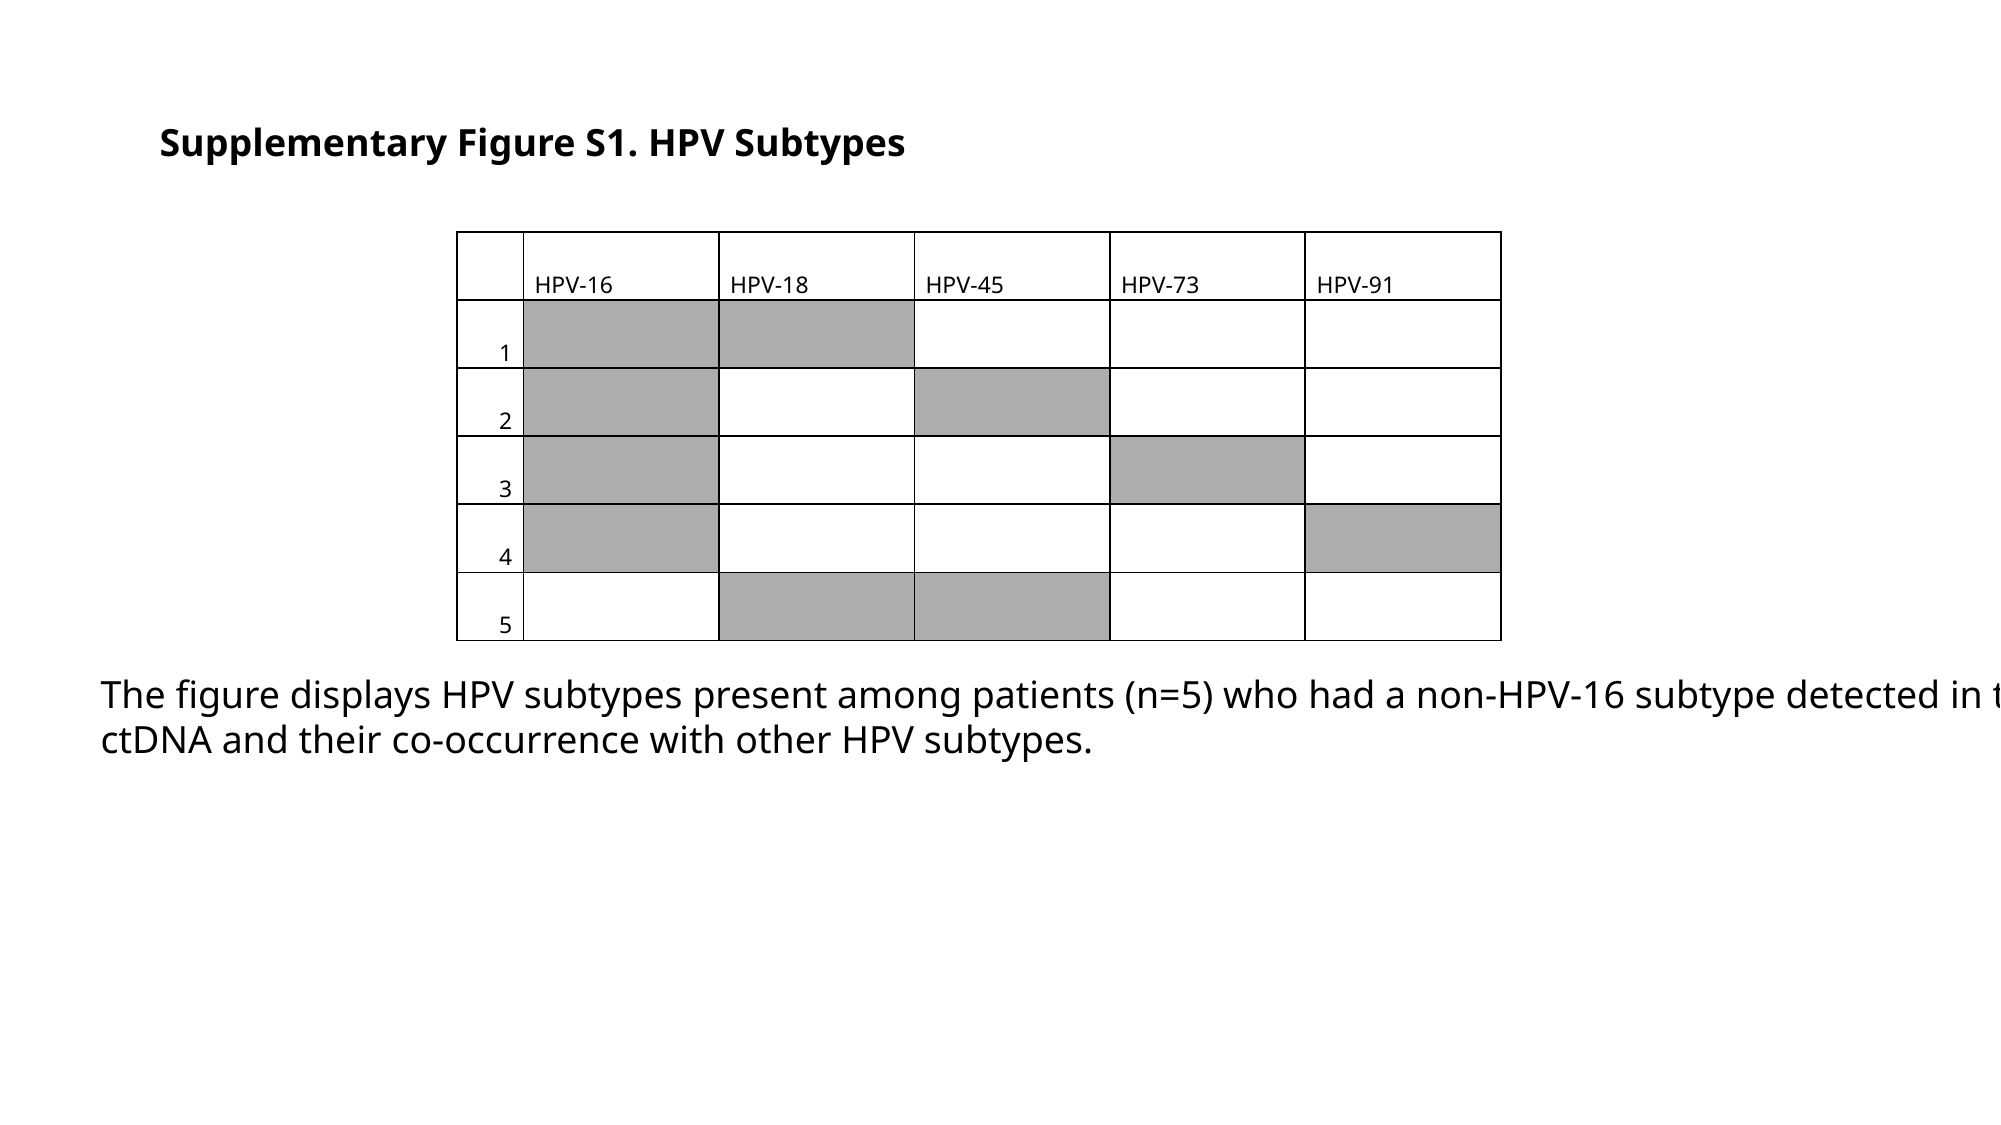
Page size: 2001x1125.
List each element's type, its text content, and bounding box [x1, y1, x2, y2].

table_header HPV-73 [1111, 233, 1304, 299]
table_cell [1111, 301, 1304, 367]
table_cell [1306, 301, 1500, 367]
table_cell [1111, 505, 1304, 572]
table_header [458, 233, 523, 299]
table_cell [720, 437, 914, 503]
table_cell [1306, 505, 1500, 572]
table_cell [1306, 369, 1500, 435]
table_header HPV-18 [720, 233, 914, 299]
table_cell [524, 301, 718, 367]
table_cell 2 [458, 369, 523, 435]
table_cell [1306, 573, 1500, 640]
table_cell [524, 369, 718, 435]
table_cell [720, 369, 914, 435]
table_cell [1111, 369, 1304, 435]
table_cell [1111, 573, 1304, 640]
table_cell [915, 505, 1109, 572]
table_cell [720, 301, 914, 367]
table_header HPV-16 [524, 233, 718, 299]
table_cell [524, 505, 718, 572]
table_header HPV-91 [1306, 233, 1500, 299]
table_cell [1111, 437, 1304, 503]
table_cell 5 [458, 573, 523, 640]
table_cell [720, 505, 914, 572]
table_cell [720, 573, 914, 640]
table_cell [915, 301, 1109, 367]
table_header HPV-45 [915, 233, 1109, 299]
table_cell [1306, 437, 1500, 503]
table_cell 4 [458, 505, 523, 572]
table_cell [915, 369, 1109, 435]
text_box Supplementary Figure S1. HPV Subtypes [144, 111, 922, 172]
text_box The figure displays HPV subtypes present among patients (n=5) who had a non-HPV-16 subtype detected in the ctDNA and their co-occurrence with other HPV subtypes. [85, 663, 2000, 769]
table_cell [915, 437, 1109, 503]
table_cell [915, 573, 1109, 640]
table_cell [524, 573, 718, 640]
table_cell 1 [458, 301, 523, 367]
table_cell 3 [458, 437, 523, 503]
table_cell [524, 437, 718, 503]
